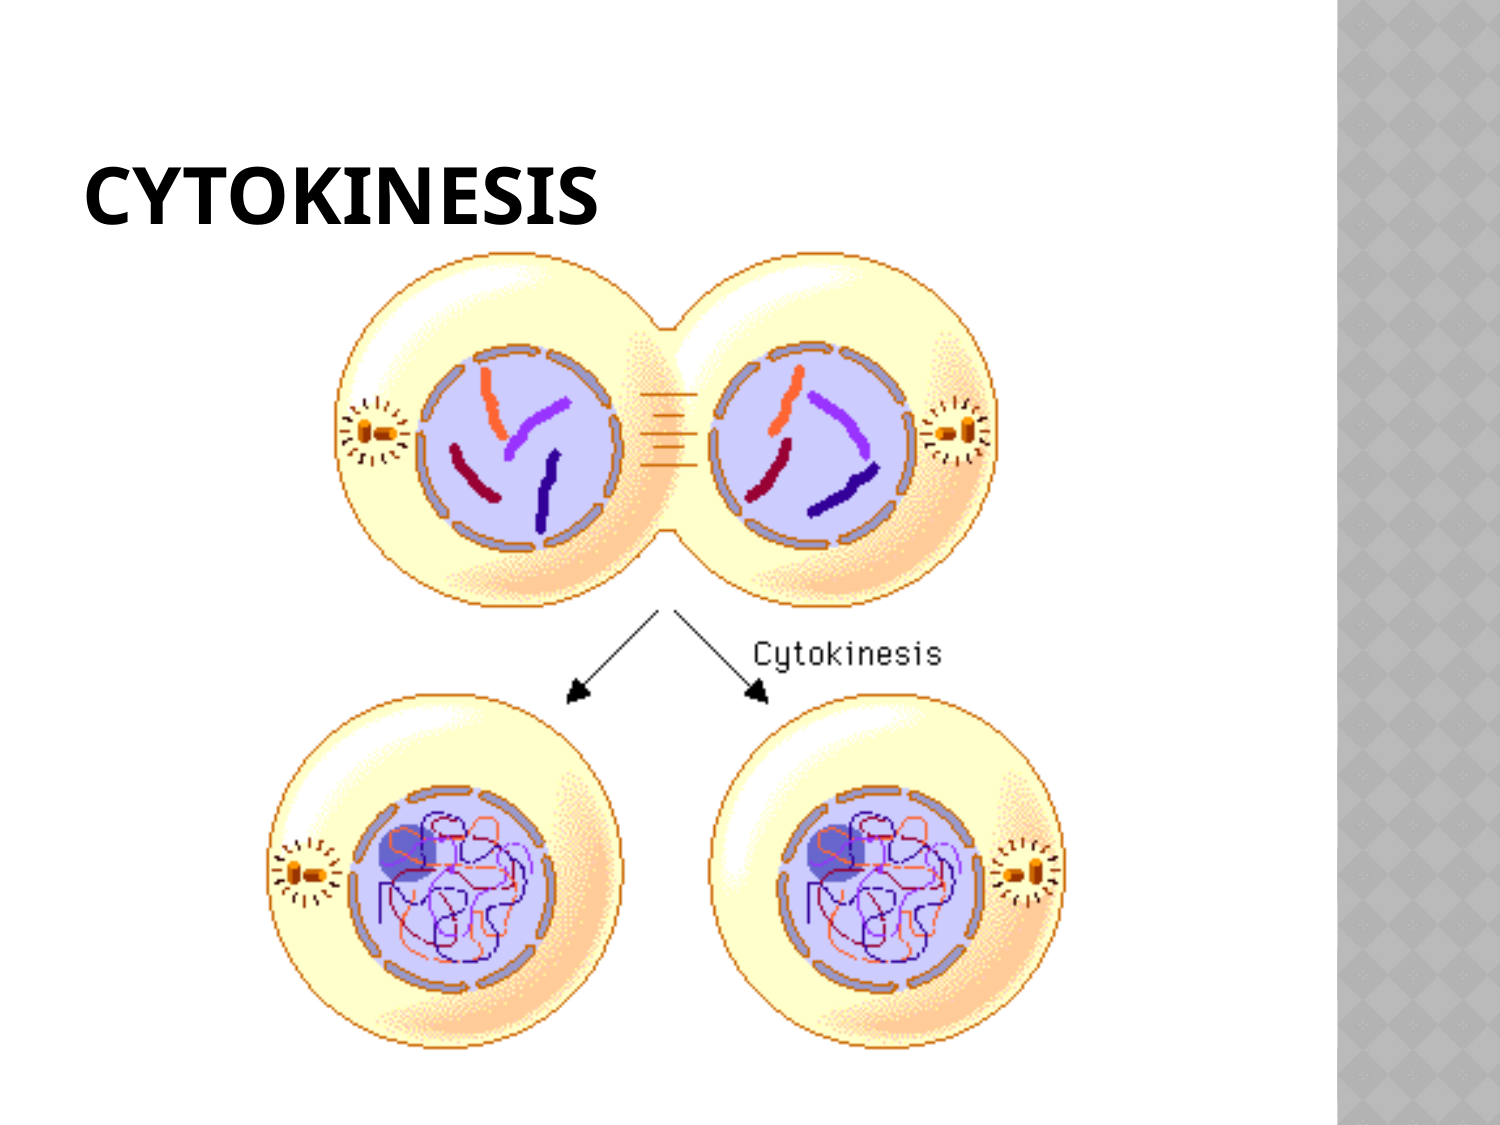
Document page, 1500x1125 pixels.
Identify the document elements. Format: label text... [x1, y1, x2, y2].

title cytokinesis [75, 52, 1263, 240]
picture [249, 240, 1085, 1063]
